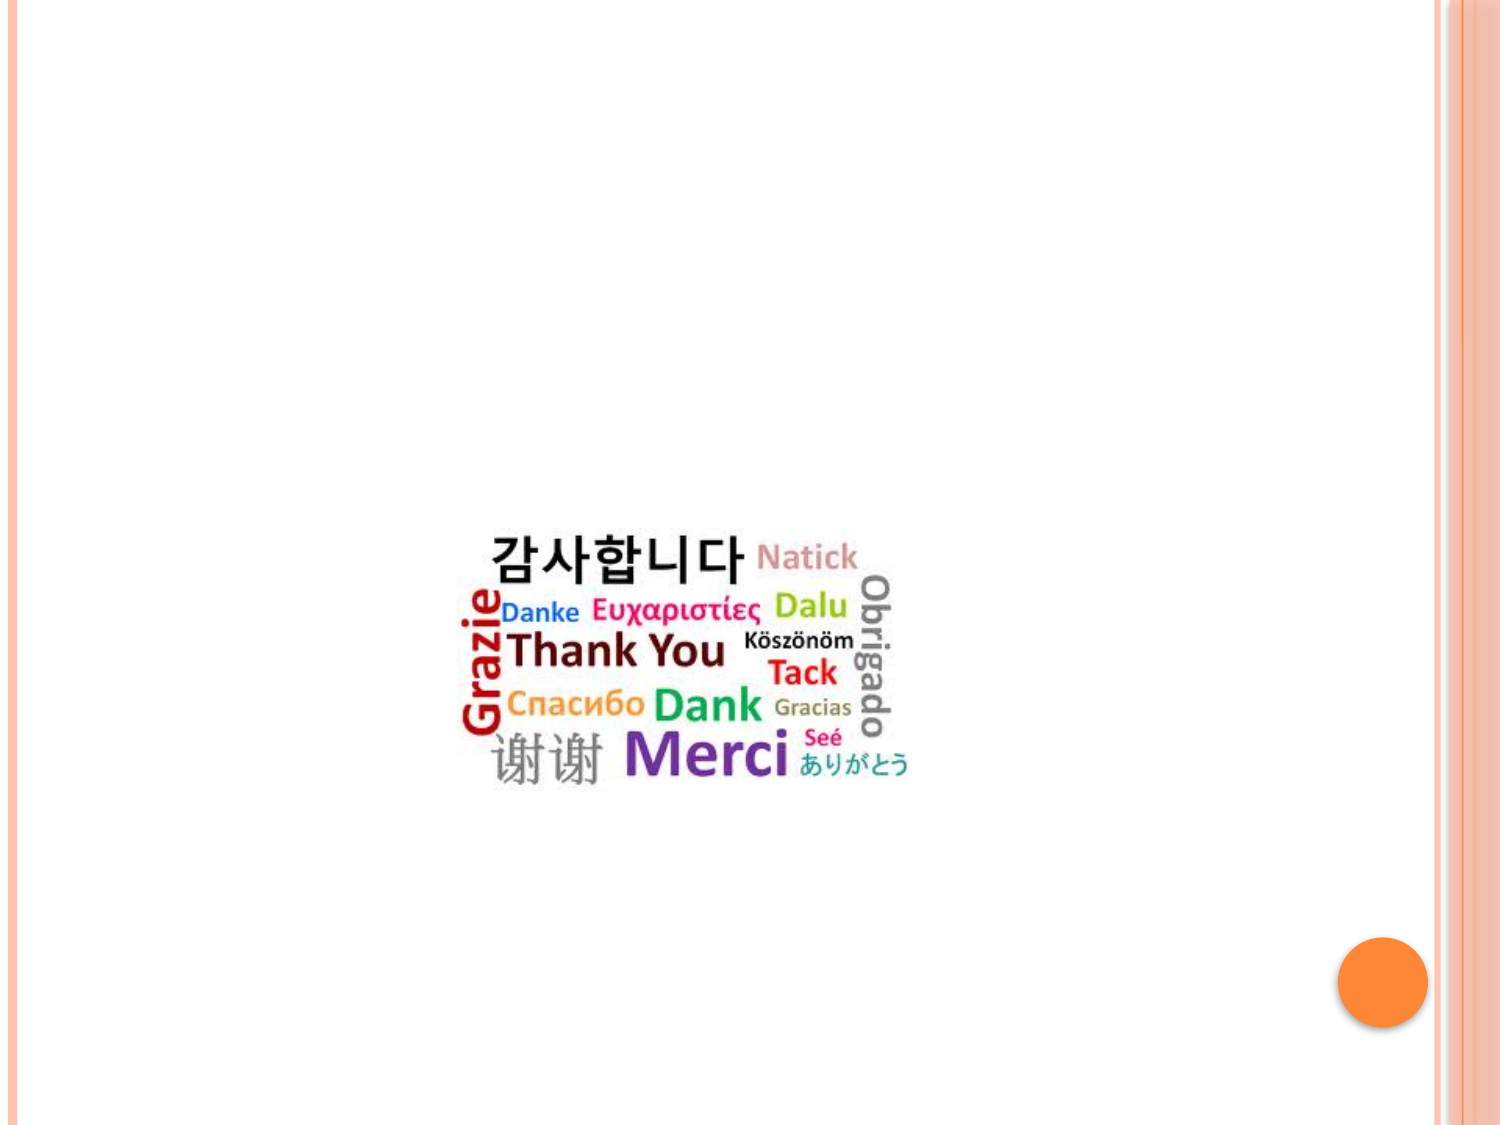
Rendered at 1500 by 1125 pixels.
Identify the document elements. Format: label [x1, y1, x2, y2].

list [456, 528, 919, 797]
